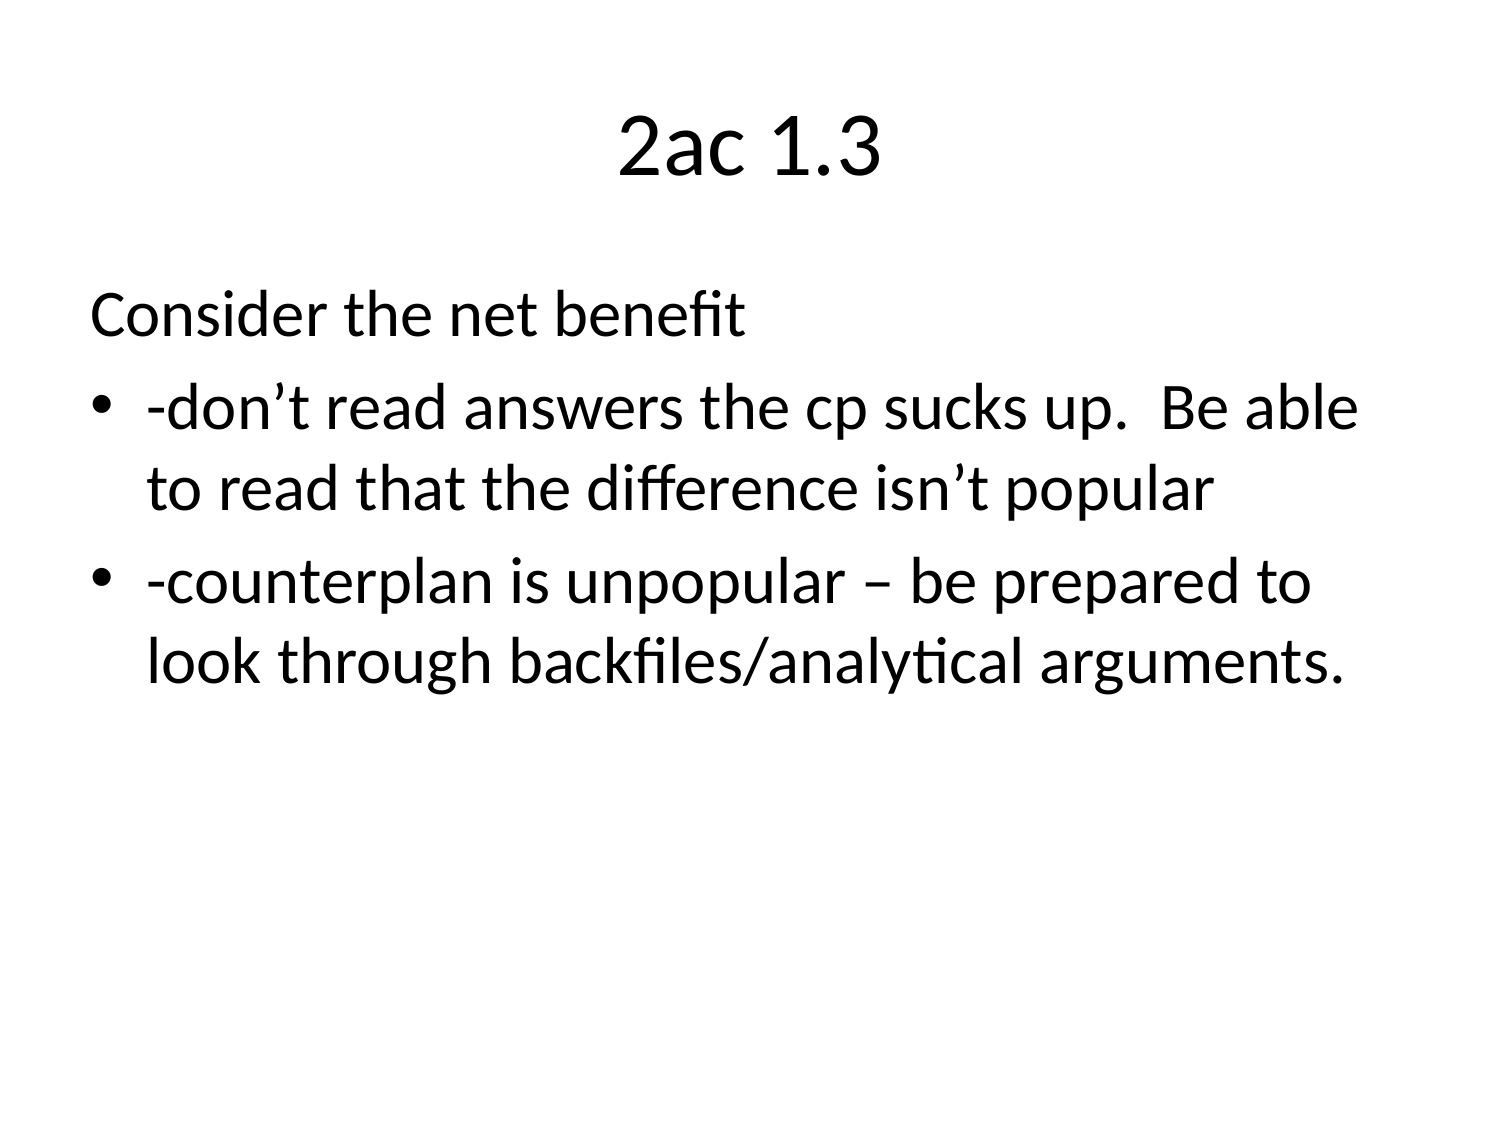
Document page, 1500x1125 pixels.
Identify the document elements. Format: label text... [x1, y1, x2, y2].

title 2ac 1.3 [75, 45, 1425, 233]
list Consider the net benefit -don’t read answers the cp sucks up. Be able to read that the difference isn’t popular -counterplan is unpopular – be prepared to look through backfiles/analytical arguments. [75, 262, 1425, 1005]
